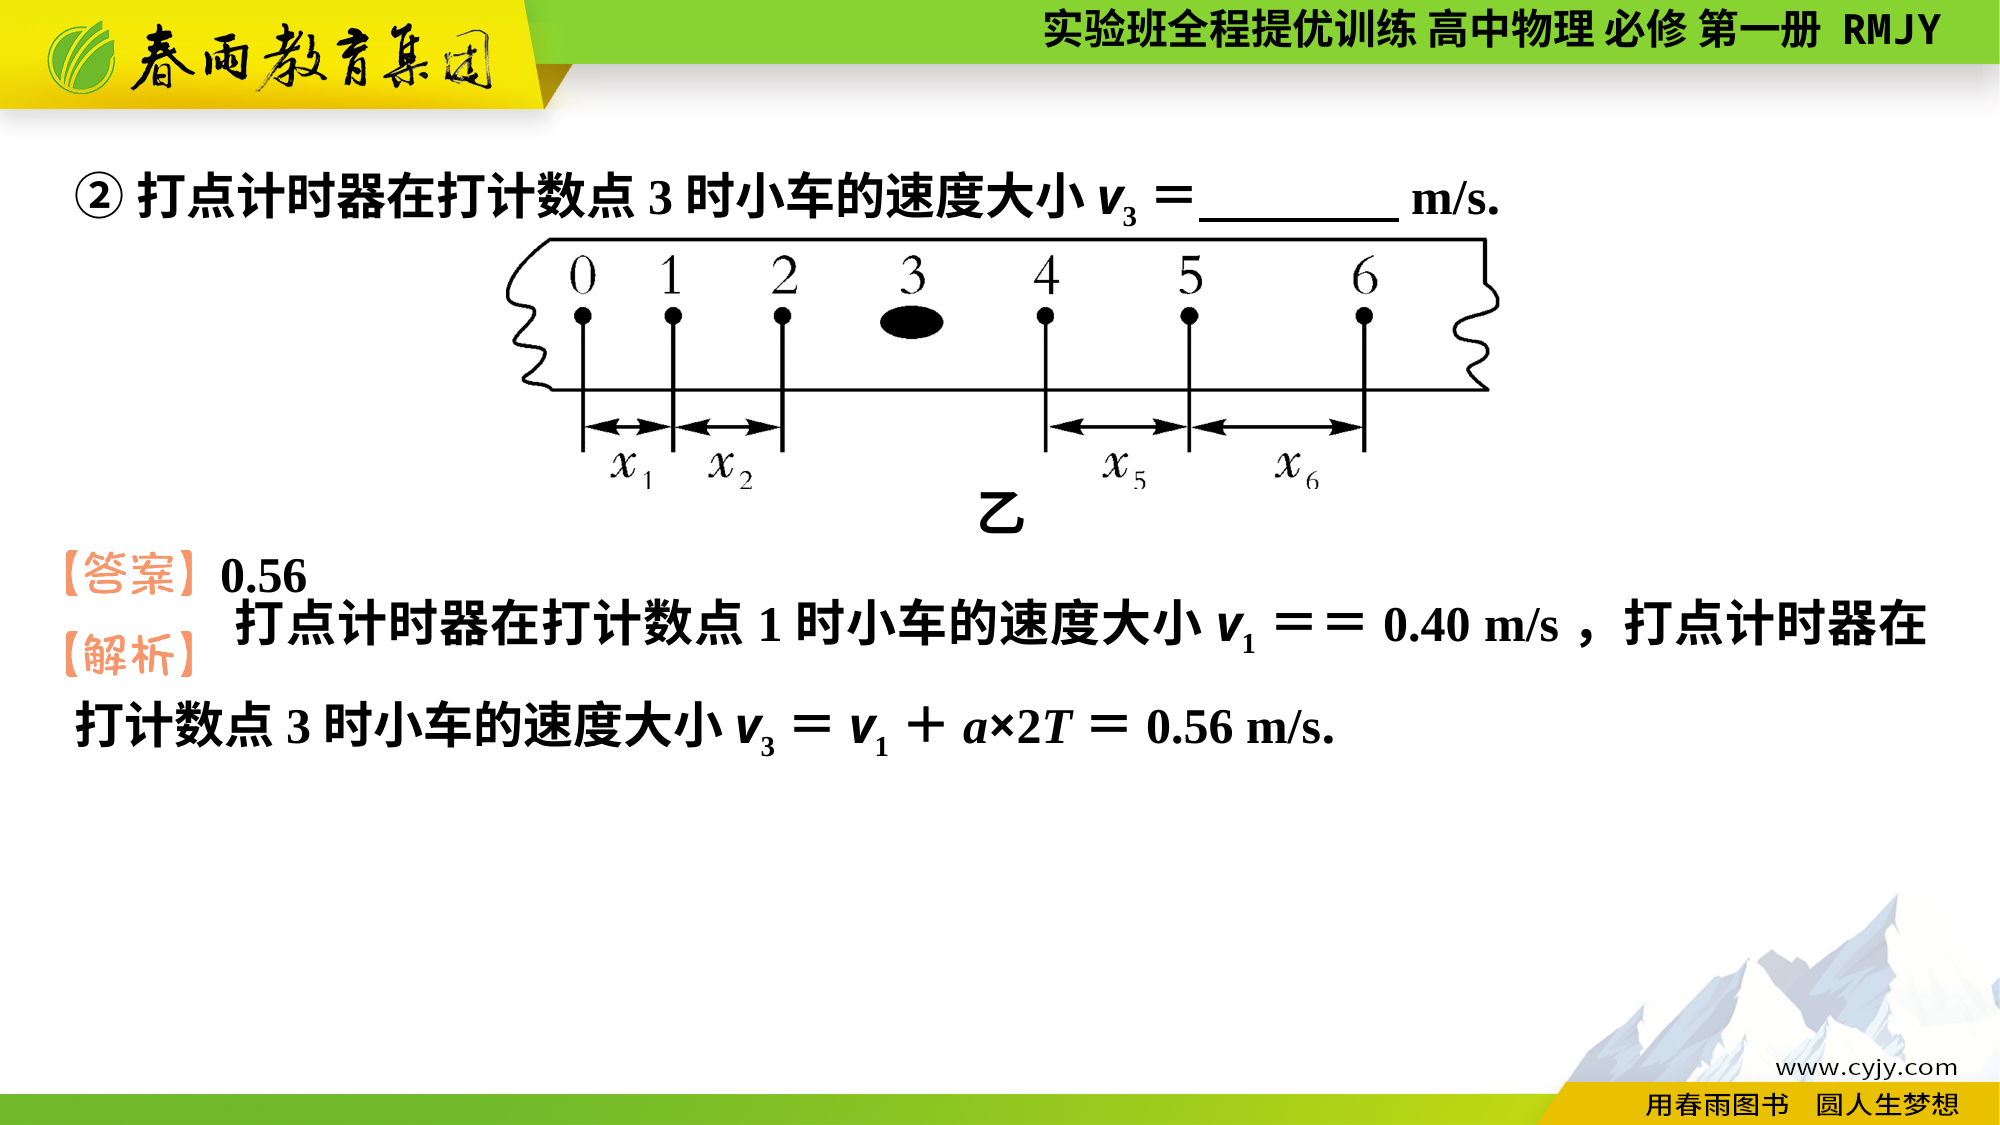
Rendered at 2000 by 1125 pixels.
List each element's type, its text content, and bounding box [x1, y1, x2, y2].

text_box 乙 [961, 509, 1042, 549]
text_box 0.56 [205, 535, 323, 610]
list ②打点计时器在打计数点3时小车的速度大小v3＝ m/s. [59, 122, 1944, 219]
picture [0, 0, 2000, 1125]
